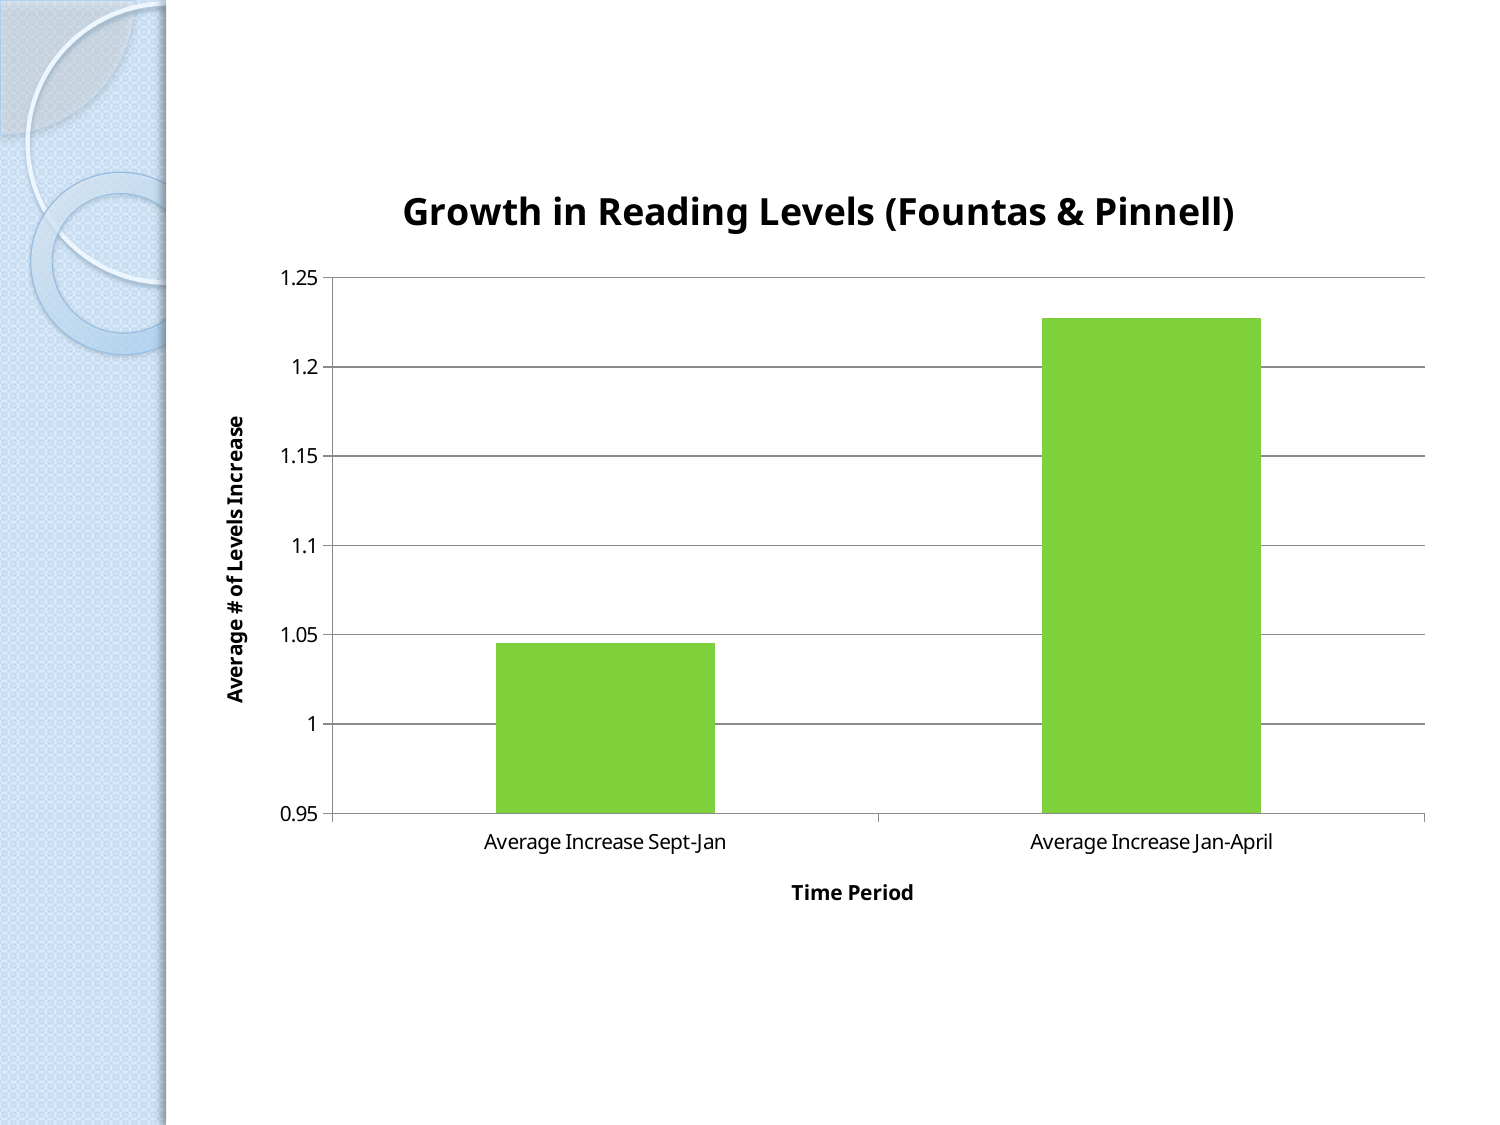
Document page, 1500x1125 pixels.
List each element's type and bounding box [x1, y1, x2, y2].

chart [187, 149, 1451, 938]
